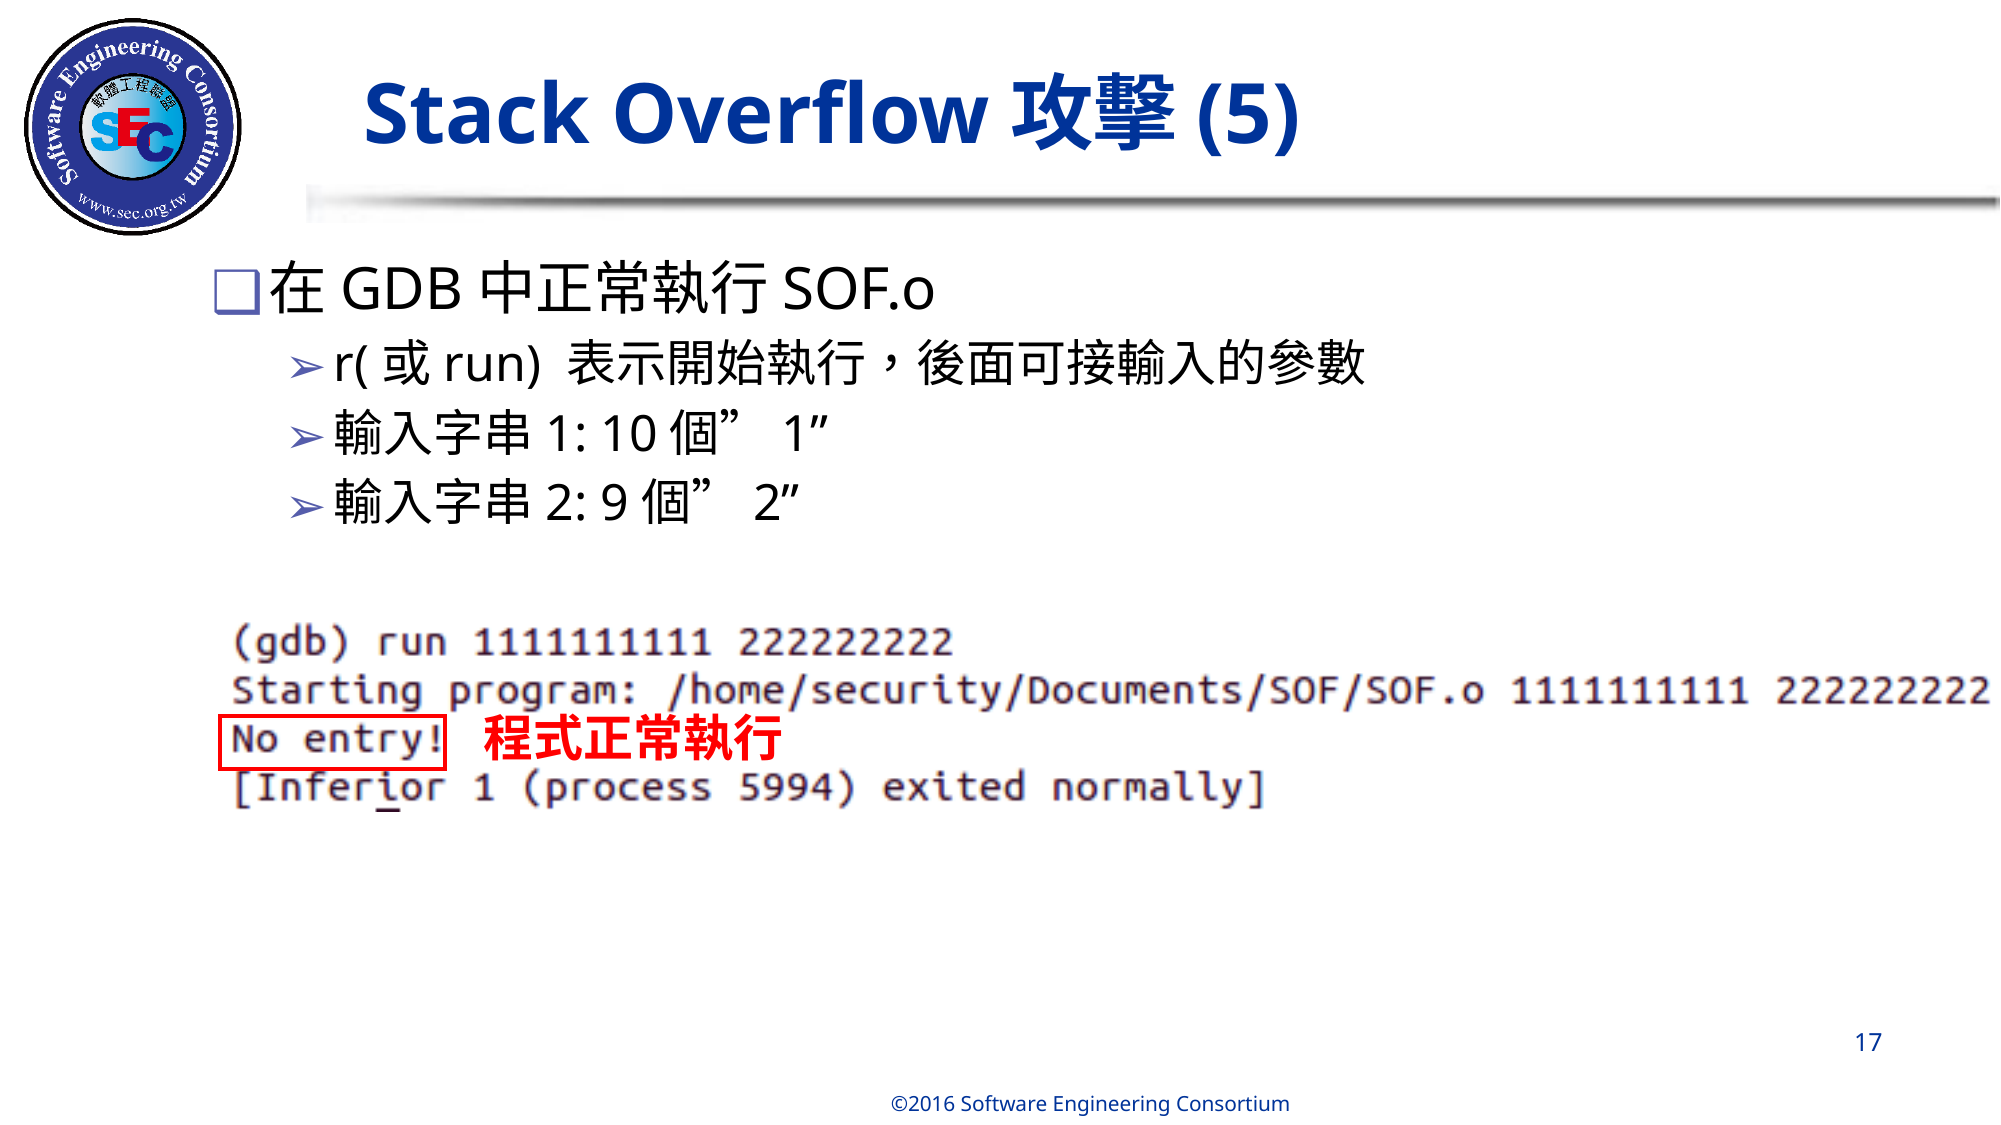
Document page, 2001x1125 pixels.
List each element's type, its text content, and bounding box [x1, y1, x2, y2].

list 在GDB中正常執行SOF.o r(或run) 表示開始執行，後面可接輸入的參數 輸入字串1: 10個”1” 輸入字串2: 9個”2” [196, 243, 1898, 1000]
text_box [220, 715, 227, 769]
picture [0, 0, 265, 259]
picture [306, 184, 2000, 223]
title Stack Overflow攻擊(5) [348, 42, 2000, 179]
picture [231, 621, 1993, 812]
slide_number ‹#› [1481, 1019, 1898, 1094]
